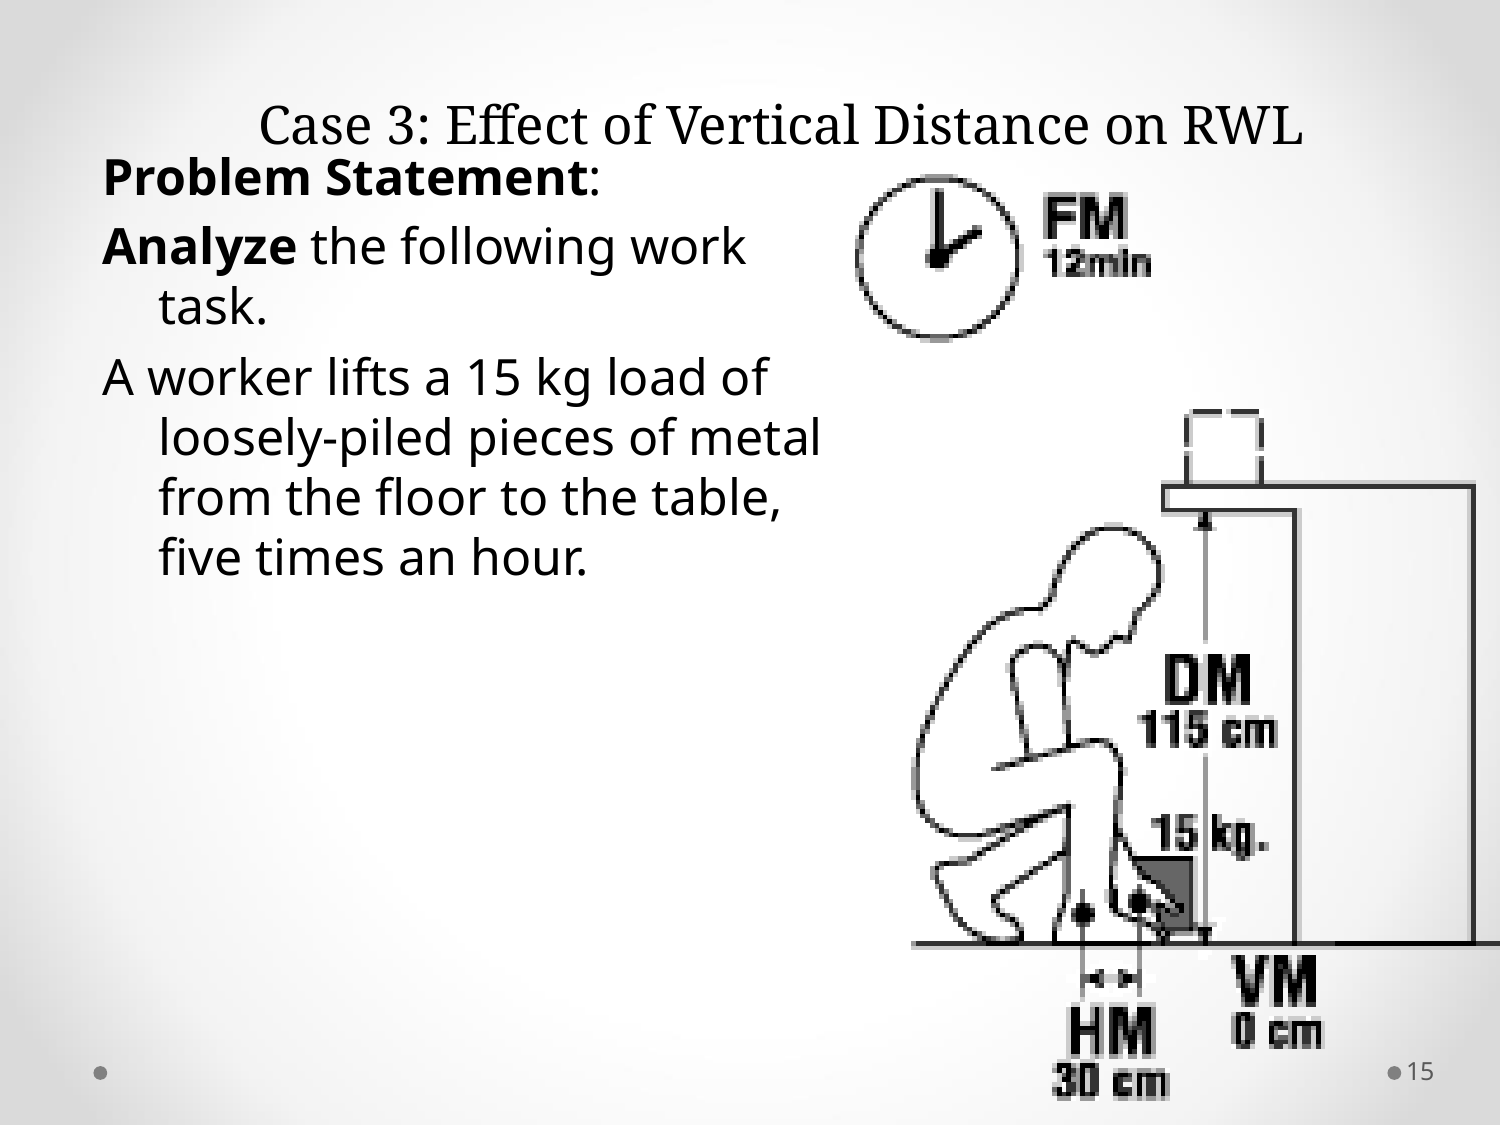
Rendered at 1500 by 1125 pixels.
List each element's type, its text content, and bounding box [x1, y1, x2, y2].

list Problem Statement: Analyze the following work task. A worker lifts a 15 kg load of loosely-piled pieces of metal from the floor to the table, five times an hour. [87, 137, 863, 1113]
title Case 3: Effect of Vertical Distance on RWL [62, 62, 1500, 163]
picture [0, 0, 1500, 1125]
